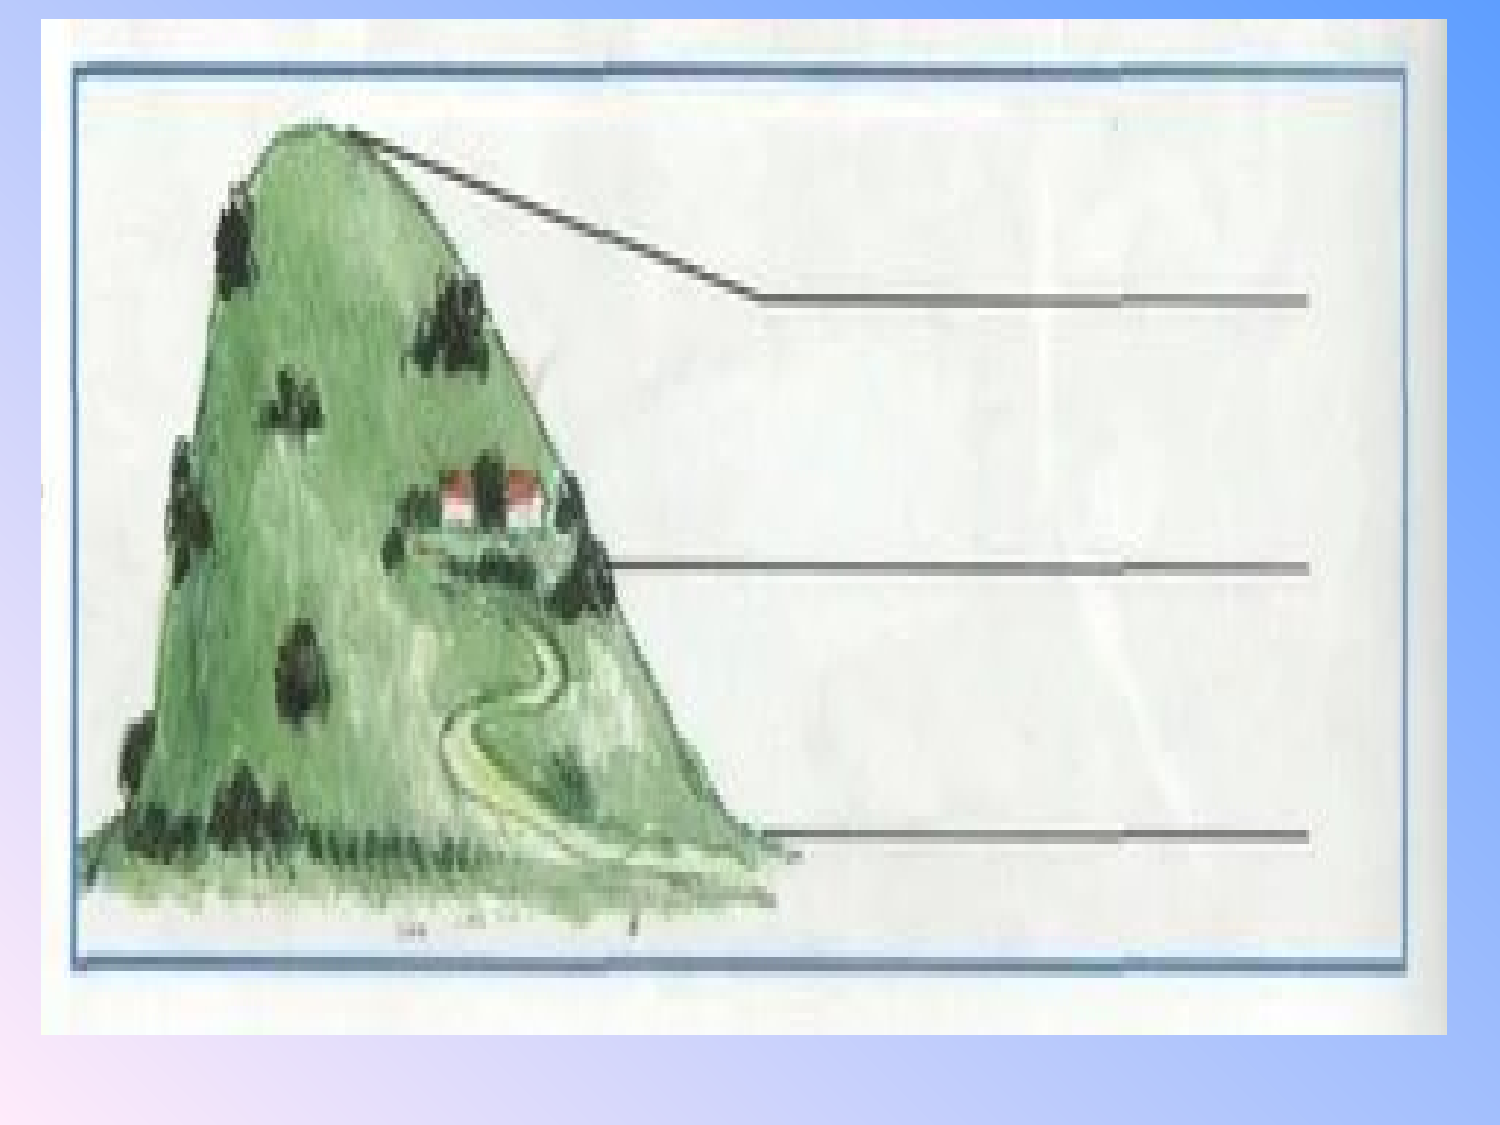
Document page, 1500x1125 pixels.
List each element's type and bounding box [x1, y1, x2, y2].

picture [41, 18, 1448, 1036]
